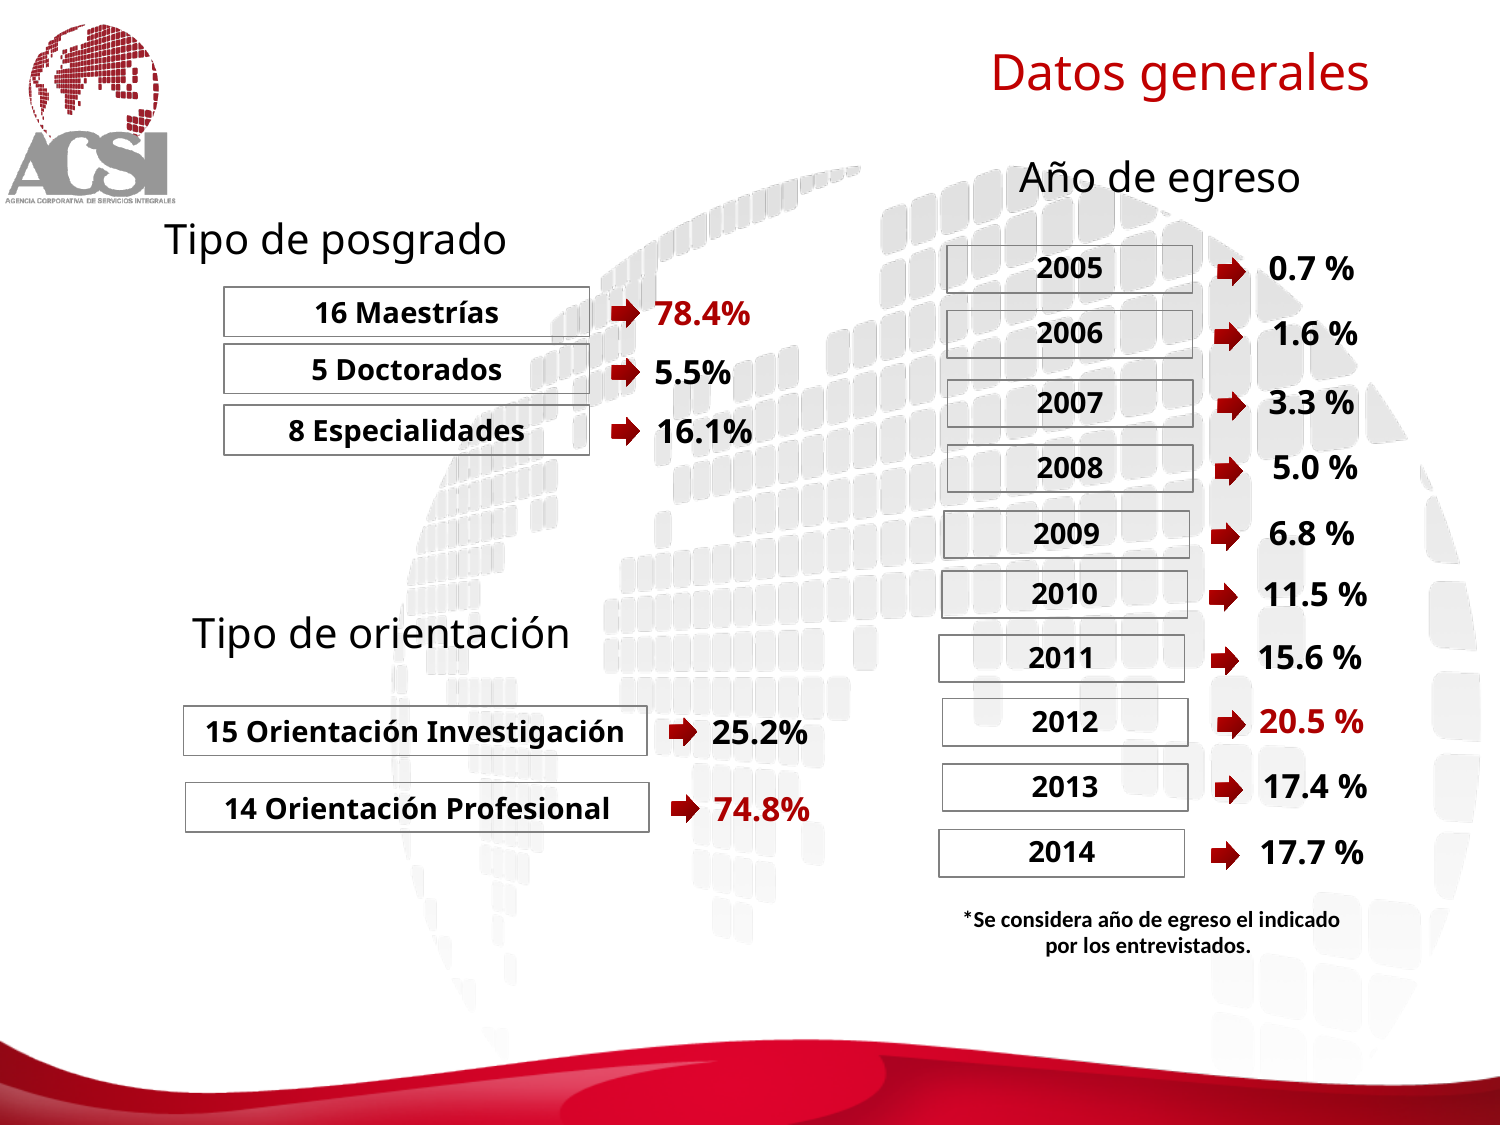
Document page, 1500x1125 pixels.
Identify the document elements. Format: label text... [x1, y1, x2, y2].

text_box 3.3 % [1239, 377, 1385, 430]
text_box 2008 [947, 444, 1193, 493]
text_box 6.8 % [1239, 508, 1385, 561]
text_box 0.7 % [1238, 243, 1385, 296]
text_box 2014 [938, 829, 1185, 877]
text_box [1211, 522, 1240, 551]
text_box [669, 717, 697, 746]
text_box [1211, 841, 1240, 870]
text_box 20.5 % [1239, 696, 1385, 749]
text_box 5.5% [639, 343, 785, 399]
text_box 74.8% [699, 780, 845, 836]
text_box 2011 [938, 634, 1185, 683]
text_box 2007 [947, 379, 1193, 428]
text_box 2006 [947, 310, 1193, 358]
text_box 5.0 % [1242, 442, 1388, 495]
text_box 2009 [943, 510, 1190, 559]
text_box 8 Especialidades [223, 405, 590, 455]
text_box [611, 417, 640, 446]
text_box 17.7 % [1239, 827, 1385, 880]
text_box 2013 [942, 763, 1188, 811]
text_box [611, 298, 640, 328]
text_box 15.6 % [1242, 632, 1388, 685]
text_box 2012 [942, 698, 1188, 746]
text_box [671, 794, 700, 823]
text_box Datos generales [725, 37, 1500, 109]
text_box 11.5 % [1242, 568, 1388, 621]
text_box 5 Doctorados [223, 343, 590, 394]
text_box 16.1% [641, 403, 787, 458]
text_box 2005 [947, 245, 1193, 293]
picture [0, 149, 1500, 1125]
text_box 25.2% [697, 703, 843, 759]
text_box [1217, 710, 1246, 739]
text_box [611, 358, 640, 387]
text_box Año de egreso [956, 147, 1365, 210]
text_box 1.6 % [1242, 308, 1388, 361]
text_box 78.4% [639, 284, 785, 340]
picture [0, 19, 182, 208]
text_box [1214, 322, 1243, 351]
text_box Tipo de posgrado [47, 209, 626, 272]
text_box [1217, 257, 1246, 286]
text_box *Se considera año de egreso el indicado por los entrevistados. [947, 899, 1356, 966]
text_box [1217, 391, 1246, 421]
text_box [1215, 775, 1243, 804]
text_box [1209, 582, 1238, 612]
text_box 16 Maestrías [223, 287, 590, 337]
text_box Tipo de orientación [92, 603, 672, 666]
text_box 2010 [941, 571, 1188, 619]
text_box 15 Orientación Investigación [183, 705, 648, 756]
text_box [1215, 456, 1243, 486]
text_box [1211, 646, 1239, 675]
text_box 14 Orientación Profesional [185, 782, 650, 833]
text_box 17.4 % [1242, 761, 1388, 814]
